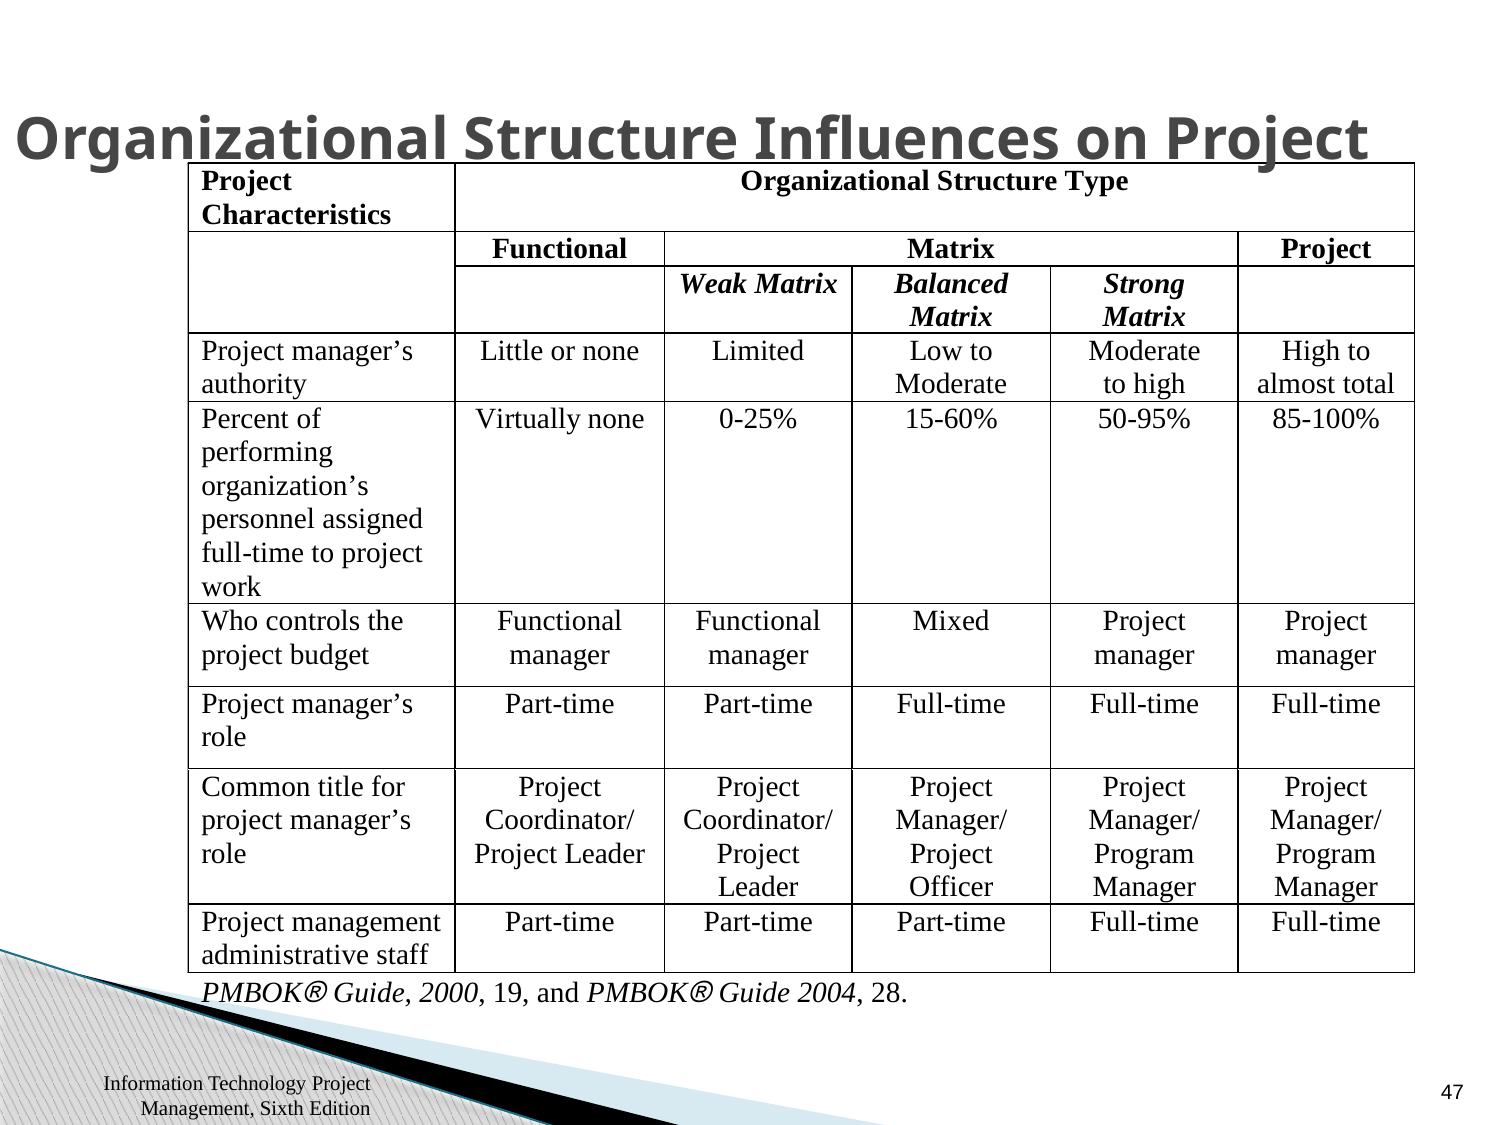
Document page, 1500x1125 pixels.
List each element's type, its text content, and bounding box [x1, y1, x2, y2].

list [187, 162, 1449, 1047]
footer Information Technology Project Management, Sixth Edition [0, 1067, 386, 1125]
title Organizational Structure Influences on Project [0, 42, 1447, 231]
slide_number 47 [1418, 1051, 1479, 1112]
